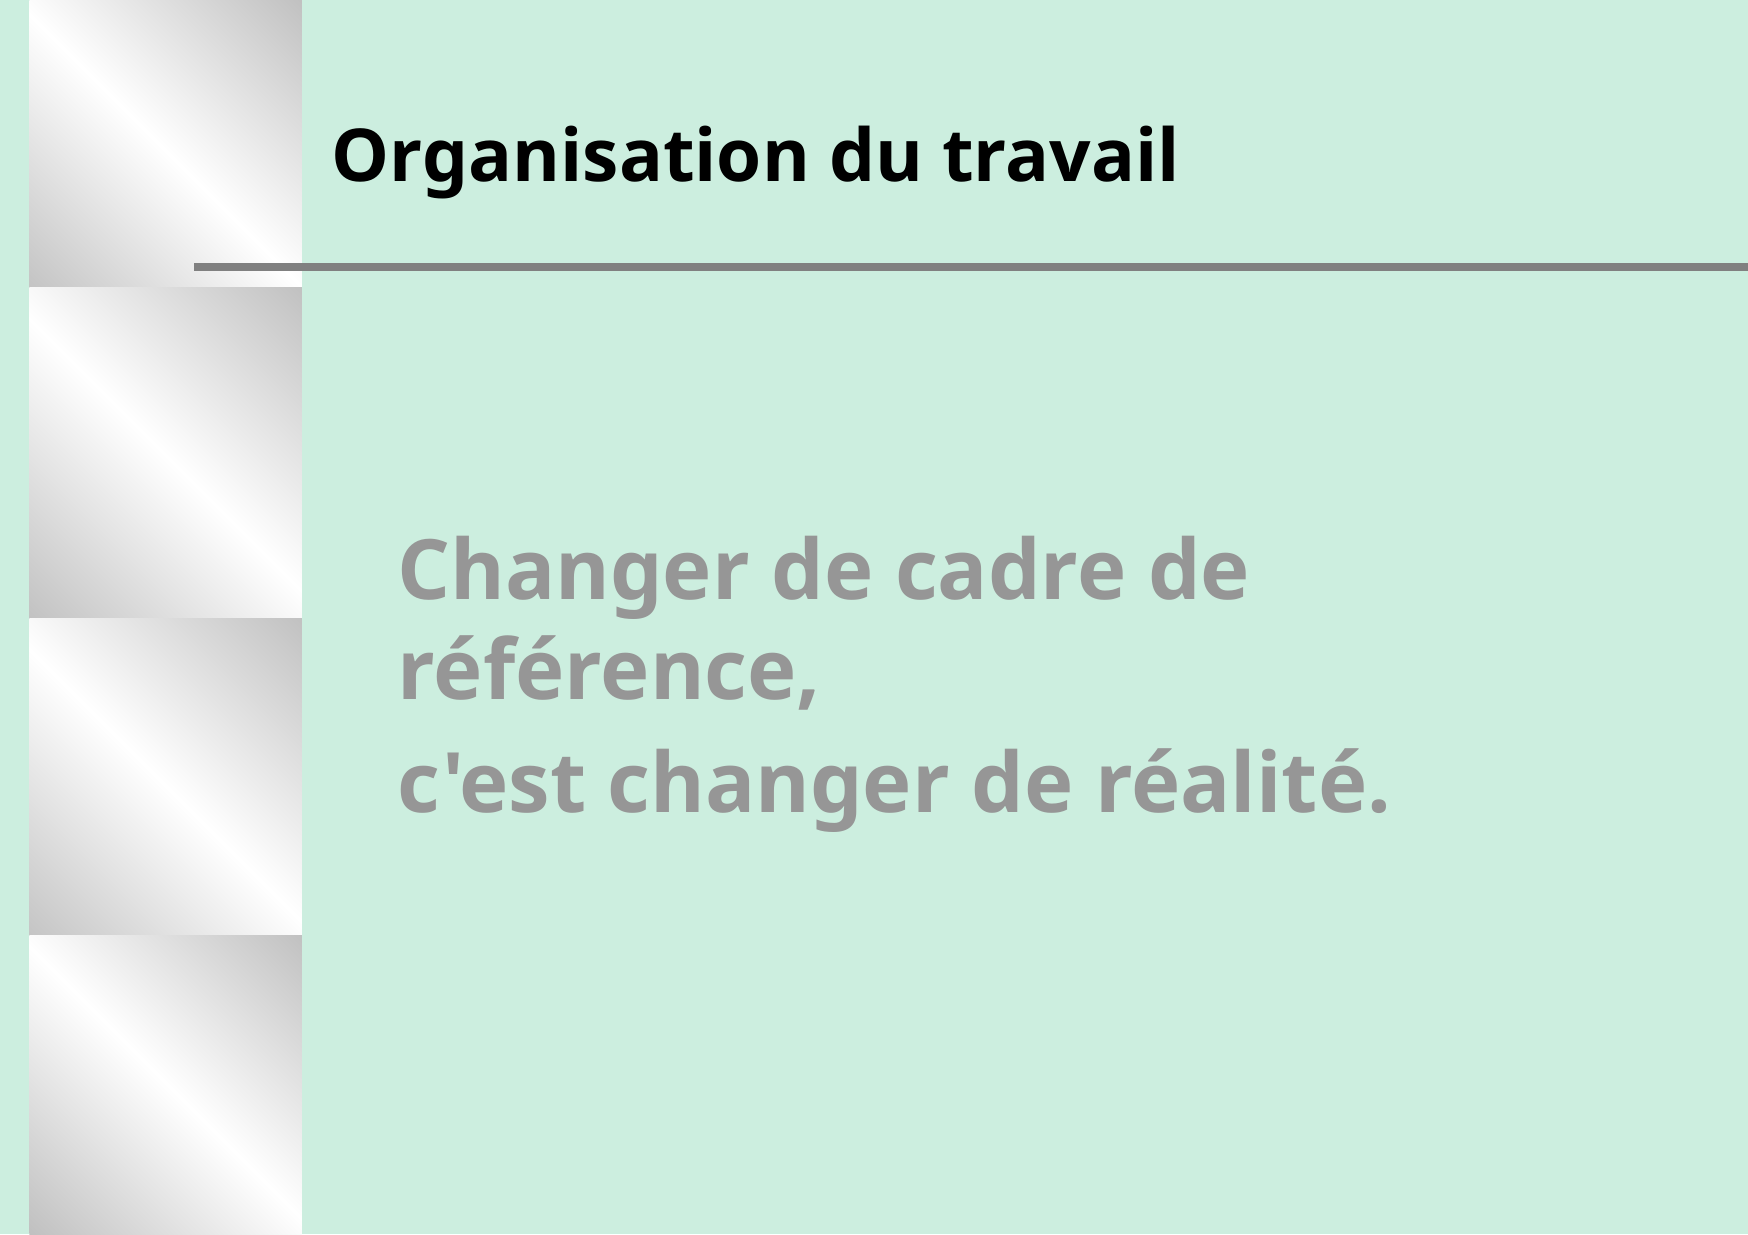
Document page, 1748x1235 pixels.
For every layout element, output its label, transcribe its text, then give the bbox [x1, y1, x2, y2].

text_box [29, 618, 302, 935]
text_box [29, 287, 302, 618]
text_box [29, 935, 302, 1235]
text_box Organisation du travail [331, 108, 1571, 196]
text_box [195, 264, 1748, 271]
text_box Changer de cadre de référence, c'est changer de réalité. [397, 516, 1642, 829]
text_box [29, 0, 302, 287]
